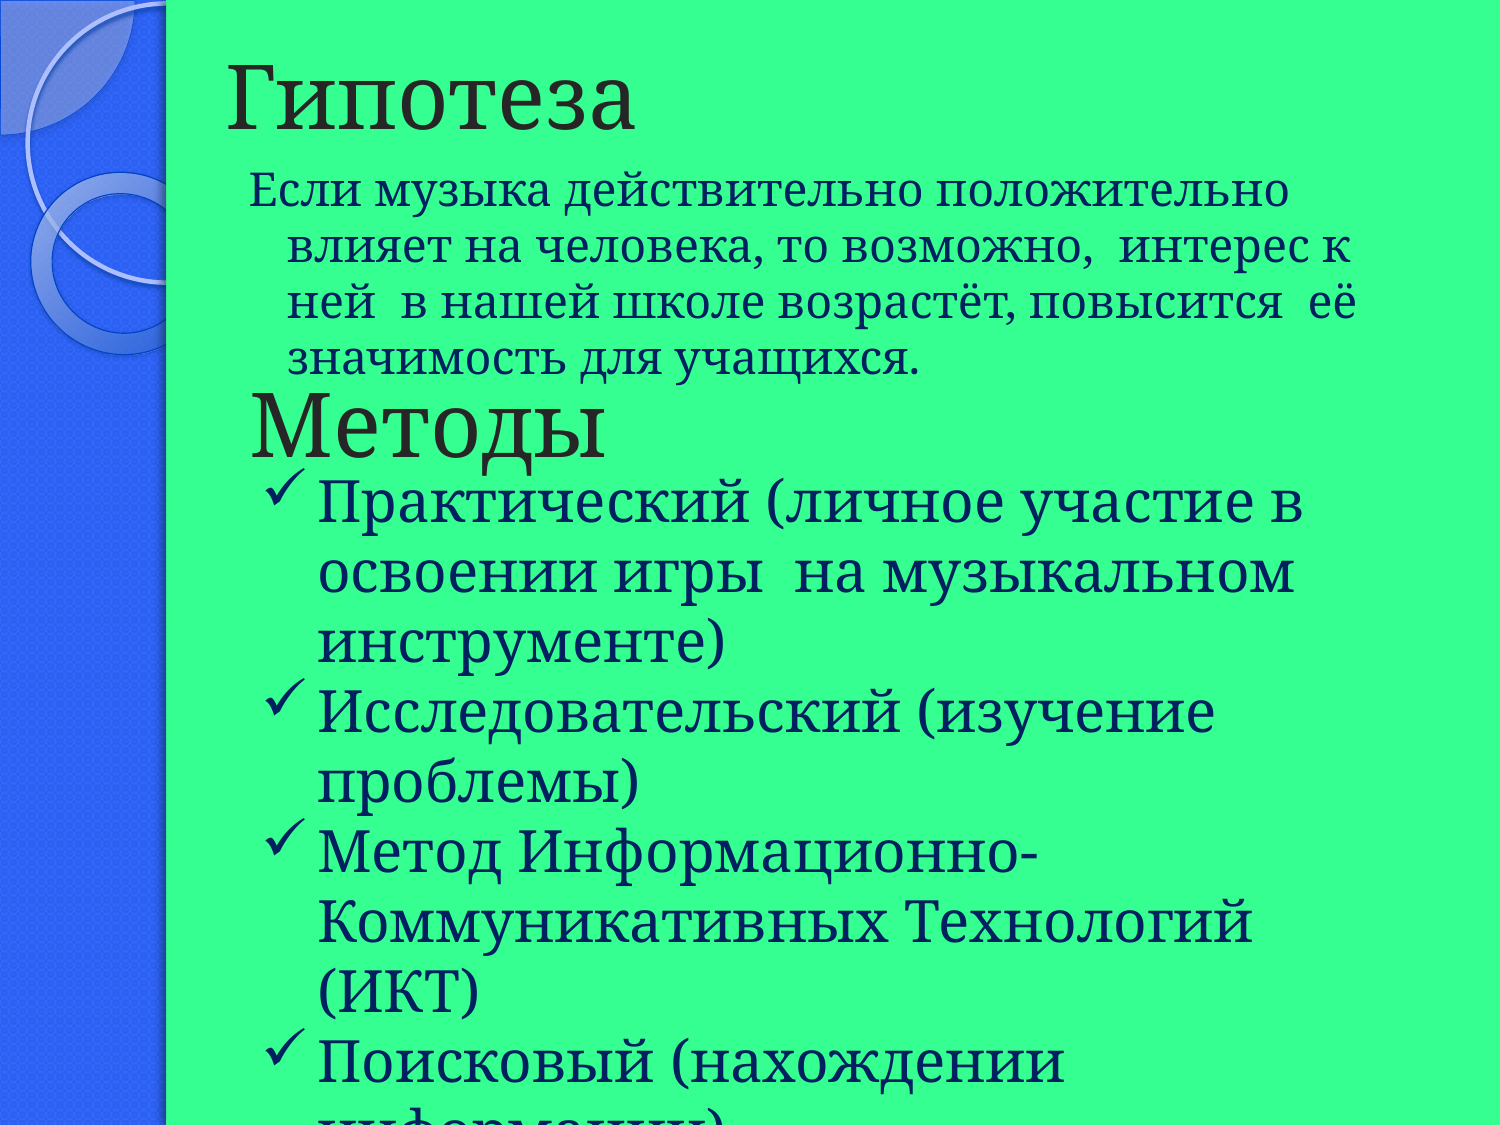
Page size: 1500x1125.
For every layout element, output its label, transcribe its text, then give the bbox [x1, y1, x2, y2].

text_box Методы [234, 328, 1465, 516]
list Если музыка действительно положительно влияет на человека, то возможно, интерес к ней в нашей школе возрастёт, повысится её значимость для учащихся. [222, 152, 1453, 396]
title Гипотеза [210, 0, 1441, 188]
text_box Практический (личное участие в освоении игры на музыкальном инструменте) Исследовательский (изучение проблемы) Метод Информационно-Коммуникативных Технологий (ИКТ) Поисковый (нахождении информации) [246, 456, 1430, 1125]
